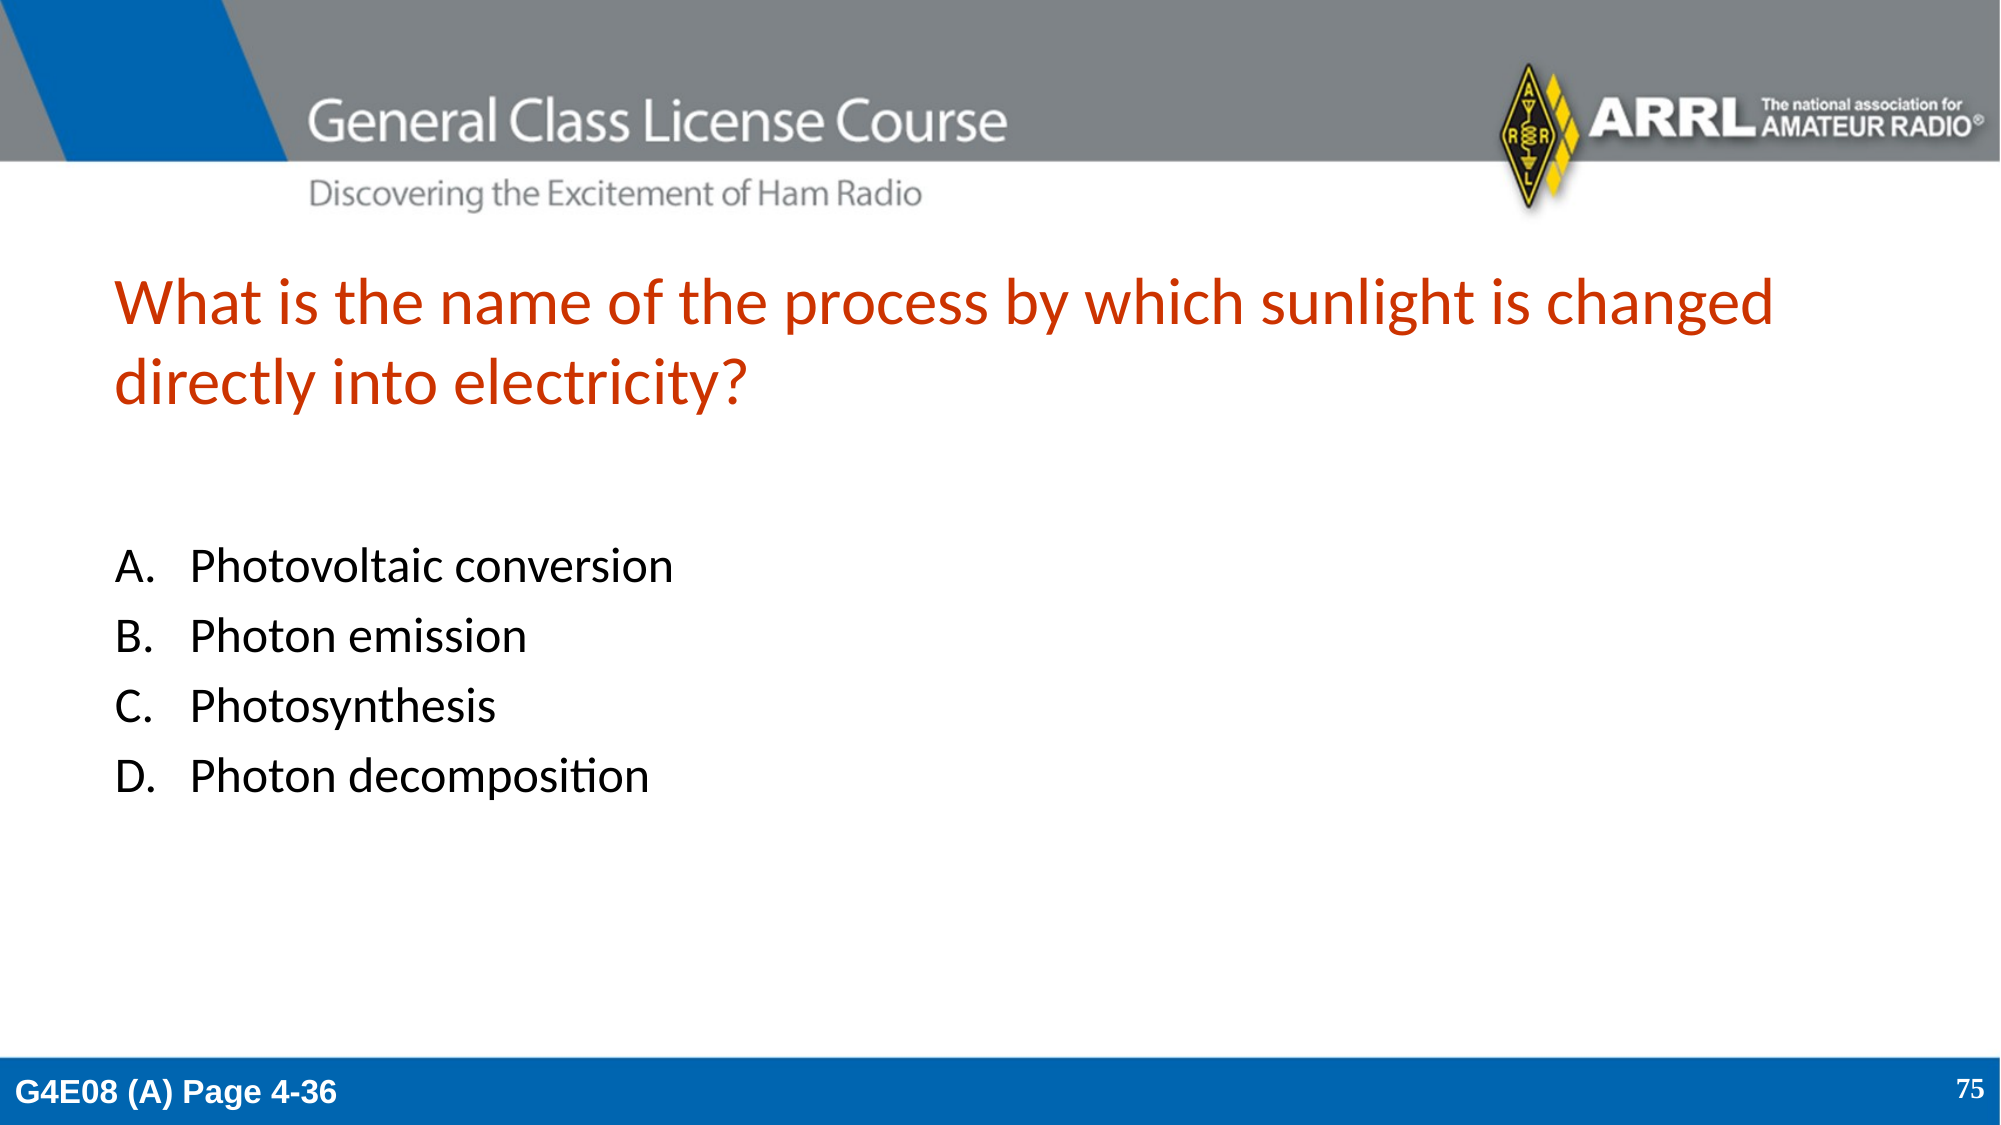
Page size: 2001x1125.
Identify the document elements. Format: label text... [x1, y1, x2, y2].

text_box 75 [1875, 1062, 2000, 1113]
text_box G4E08 (A) Page 4-36 [0, 1062, 1313, 1118]
picture [0, 0, 2001, 1125]
title What is the name of the process by which sunlight is changed directly into electricity? [99, 249, 1900, 468]
list Photovoltaic conversion Photon emission Photosynthesis Photon decomposition [99, 525, 1900, 1005]
